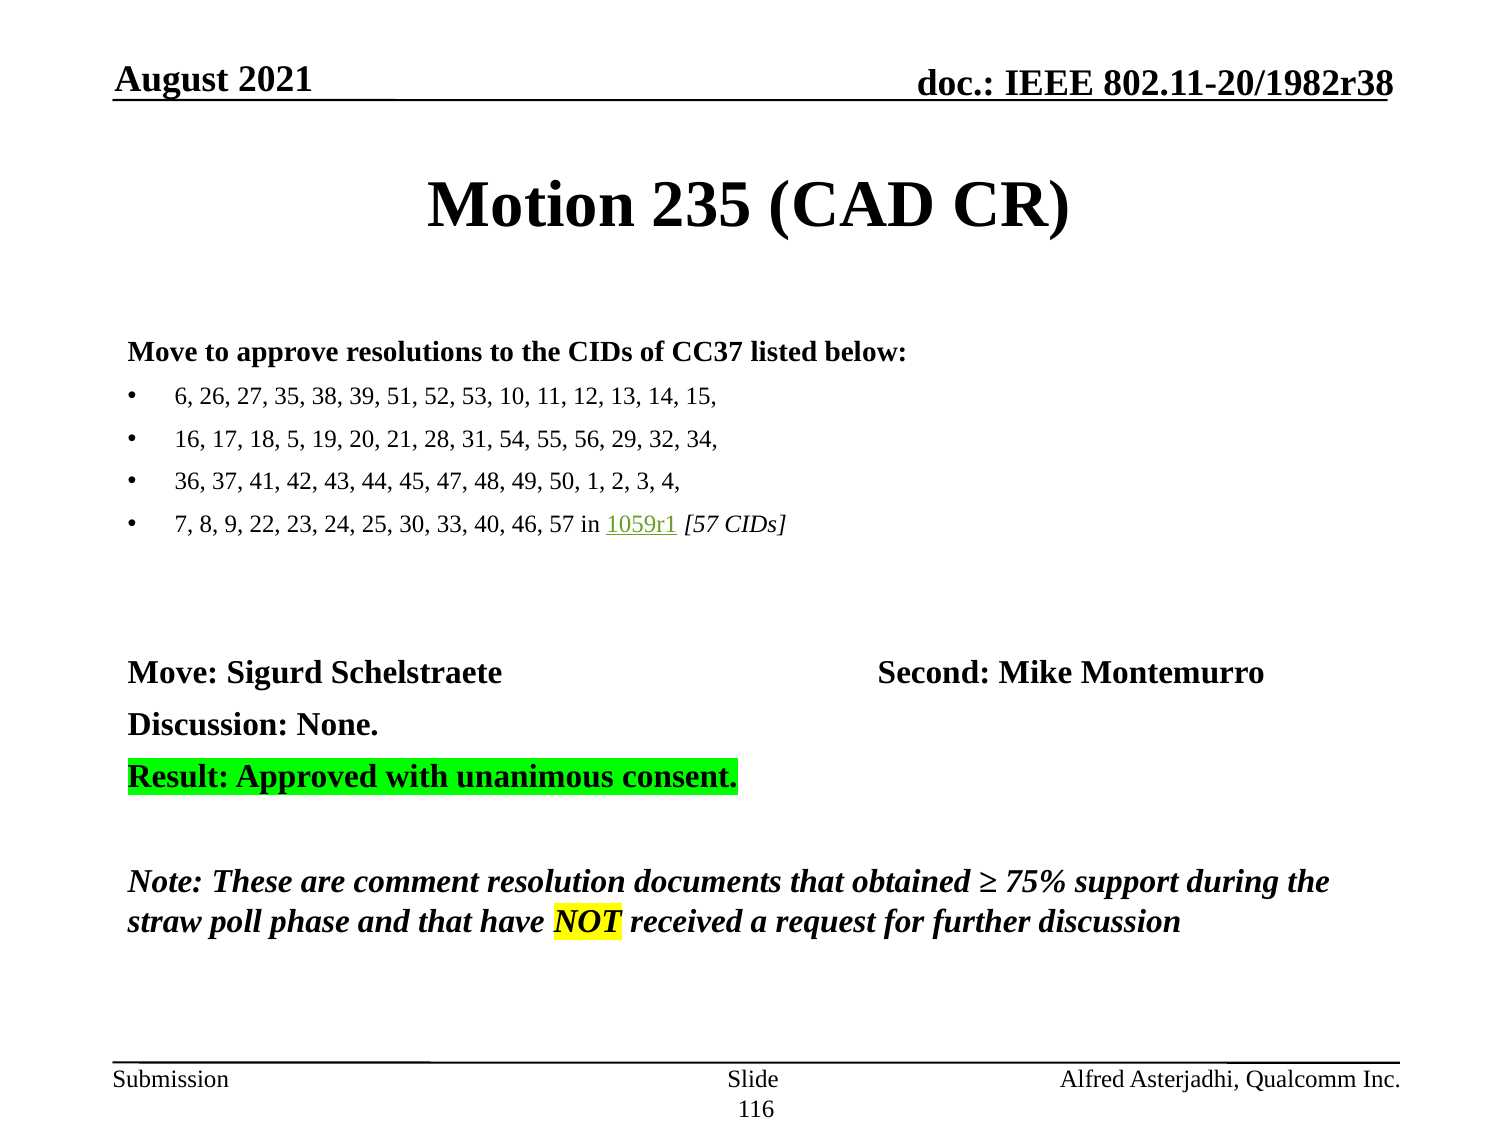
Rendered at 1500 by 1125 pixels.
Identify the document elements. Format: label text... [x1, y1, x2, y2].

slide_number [114, 54, 423, 100]
list Move to approve resolutions to the CIDs of CC37 listed below: 6, 26, 27, 35, 38, 39, 51, 52, 53, 10, 11, 12, 13, 14, 15, 16, 17, 18, 5, 19, 20, 21, 28, 31, 54, 55, 56, 29, 32, 34, 36, 37, 41, 42, 43, 44, 45, 47, 48, 49, 50, 1, 2, 3, 4, 7, 8, 9, 22, 23, 24, 25, 30, 33, 40, 46, 57 in 1059r1 [57 CIDs] Move: Sigurd Schelstraete Second: Mike Montemurro Discussion: None. Result: Approved with unanimous consent. Note: These are comment resolution documents that obtained ≥ 75% support during the straw poll phase and that have NOT received a request for further discussion [112, 324, 1388, 1063]
footer Alfred Asterjadhi, Qualcomm Inc. [878, 1061, 1402, 1093]
title Motion 235 (CAD CR) [112, 112, 1388, 288]
slide_number Slide 116 [712, 1061, 800, 1123]
